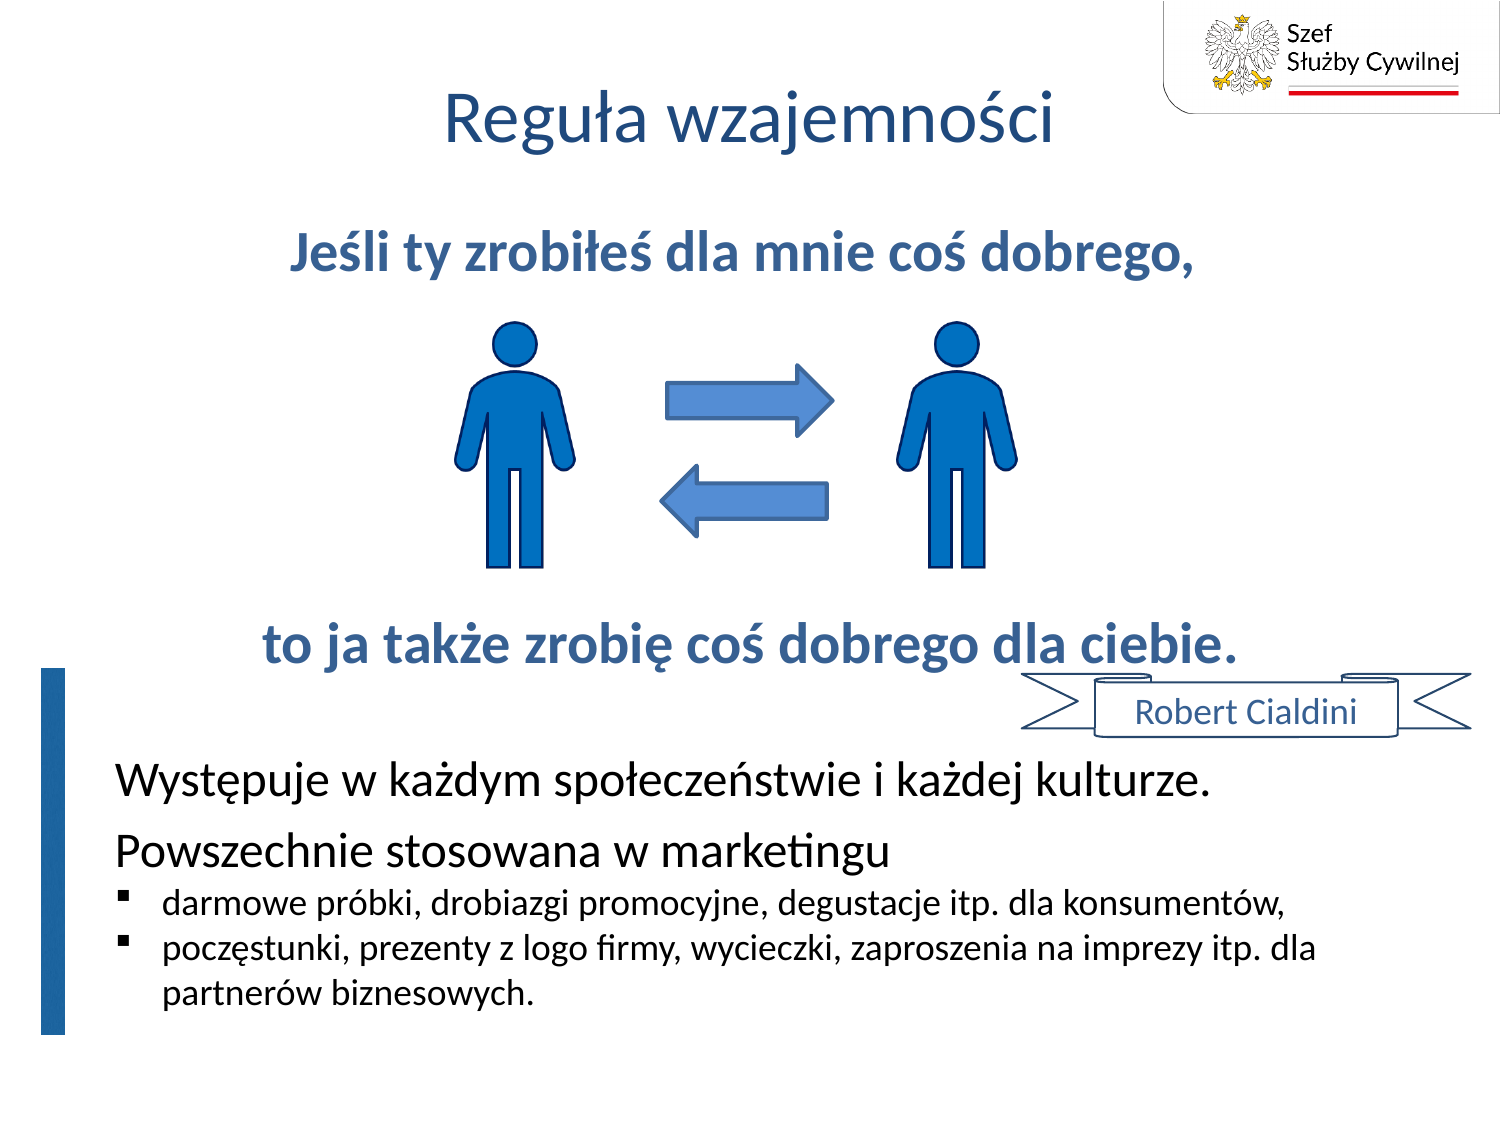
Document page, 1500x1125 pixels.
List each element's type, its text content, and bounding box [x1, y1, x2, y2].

text_box to ja także zrobię coś dobrego dla ciebie. [101, 597, 1401, 690]
text_box Powszechnie stosowana w marketingu darmowe próbki, drobiazgi promocyjne, degustacje itp. dla konsumentów, poczęstunki, prezenty z logo firmy, wycieczki, zaproszenia na imprezy itp. dla partnerów biznesowych. [100, 810, 1400, 1021]
list Jeśli ty zrobiłeś dla mnie coś dobrego, [100, 205, 1400, 294]
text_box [384, 314, 1087, 575]
text_box Występuje w każdym społeczeństwie i każdej kulturze. [100, 739, 1400, 810]
title Reguła wzajemności [100, 60, 1400, 185]
text_box Robert Cialdini [1019, 671, 1473, 740]
picture [1163, 0, 1500, 114]
picture [41, 668, 65, 1035]
